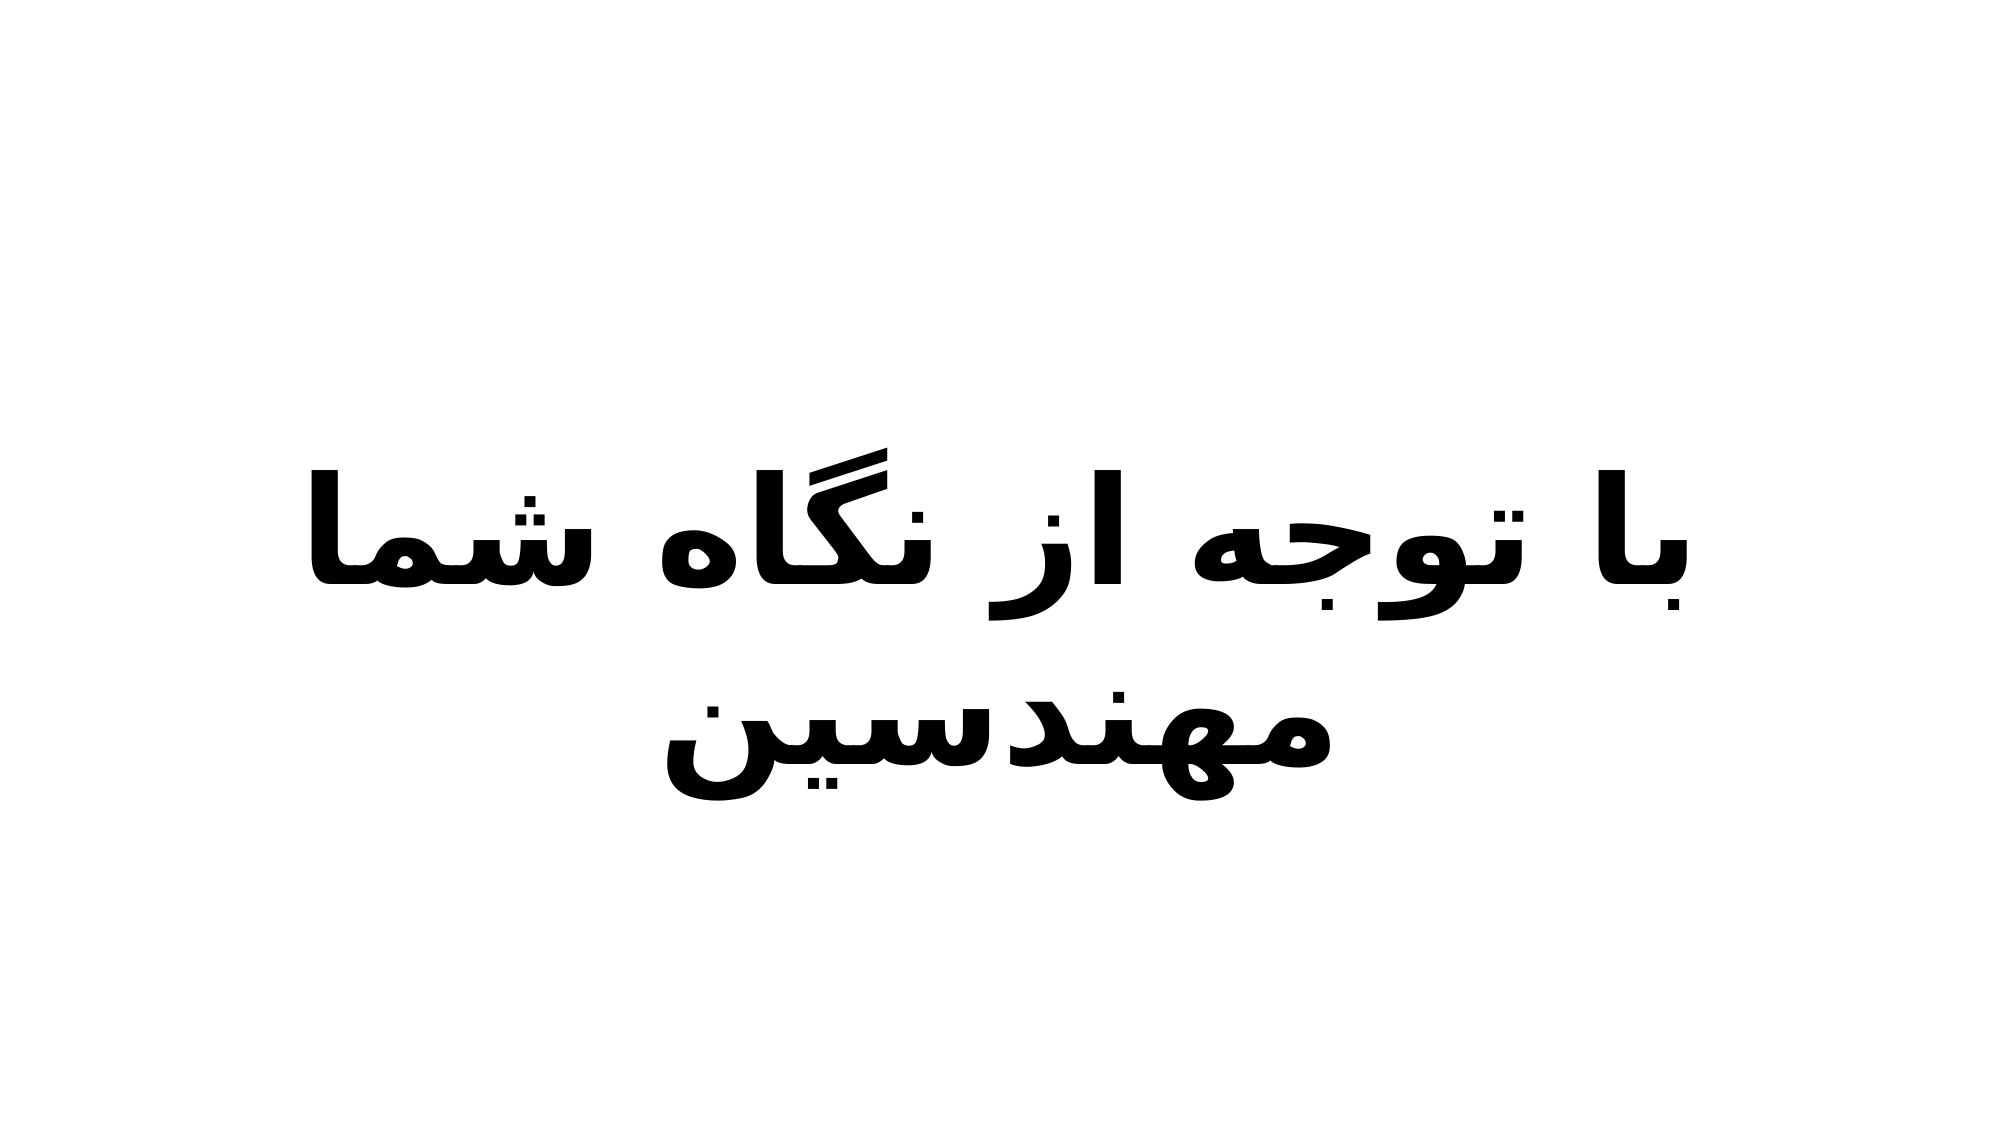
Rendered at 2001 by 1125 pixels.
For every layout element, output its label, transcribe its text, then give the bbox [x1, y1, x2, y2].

text_box با توجه از نگاه شما مهندسین [79, 427, 1921, 802]
